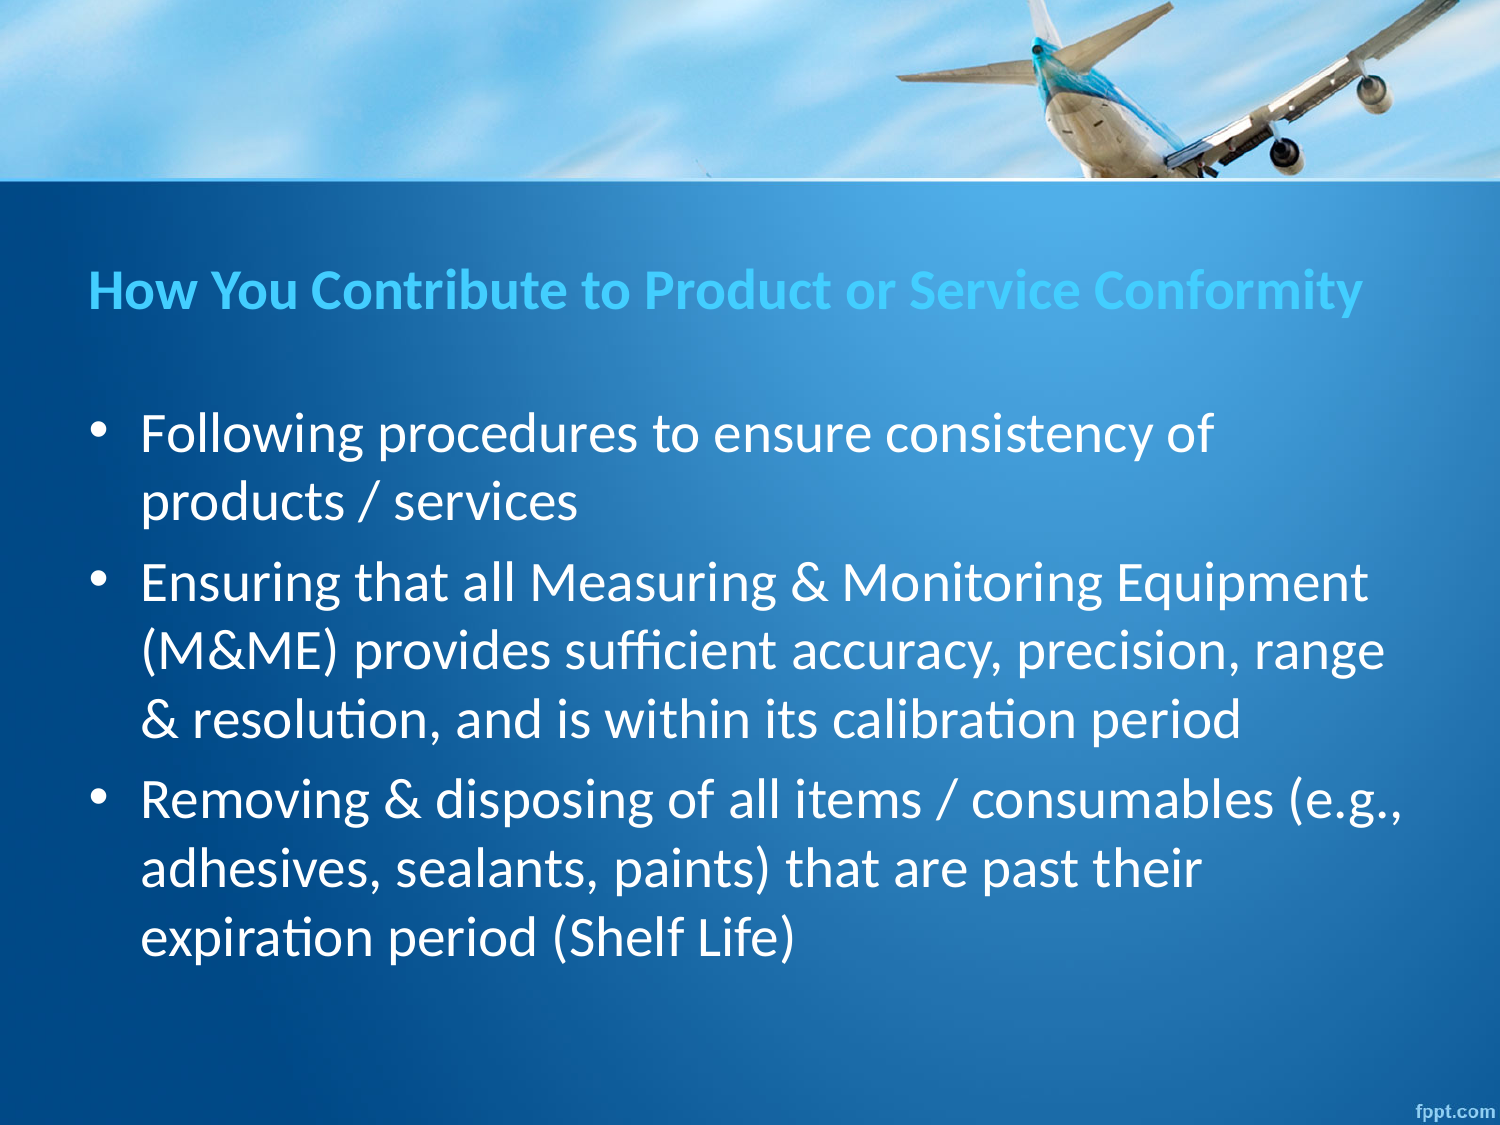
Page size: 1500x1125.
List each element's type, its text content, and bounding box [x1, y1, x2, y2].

list Following procedures to ensure consistency of products / services Ensuring that all Measuring & Monitoring Equipment (M&ME) provides sufficient accuracy, precision, range & resolution, and is within its calibration period Removing & disposing of all items / consumables (e.g., adhesives, sealants, paints) that are past their expiration period (Shelf Life) [73, 387, 1424, 989]
picture [0, 0, 1500, 1125]
title How You Contribute to Product or Service Conformity [73, 211, 1424, 363]
